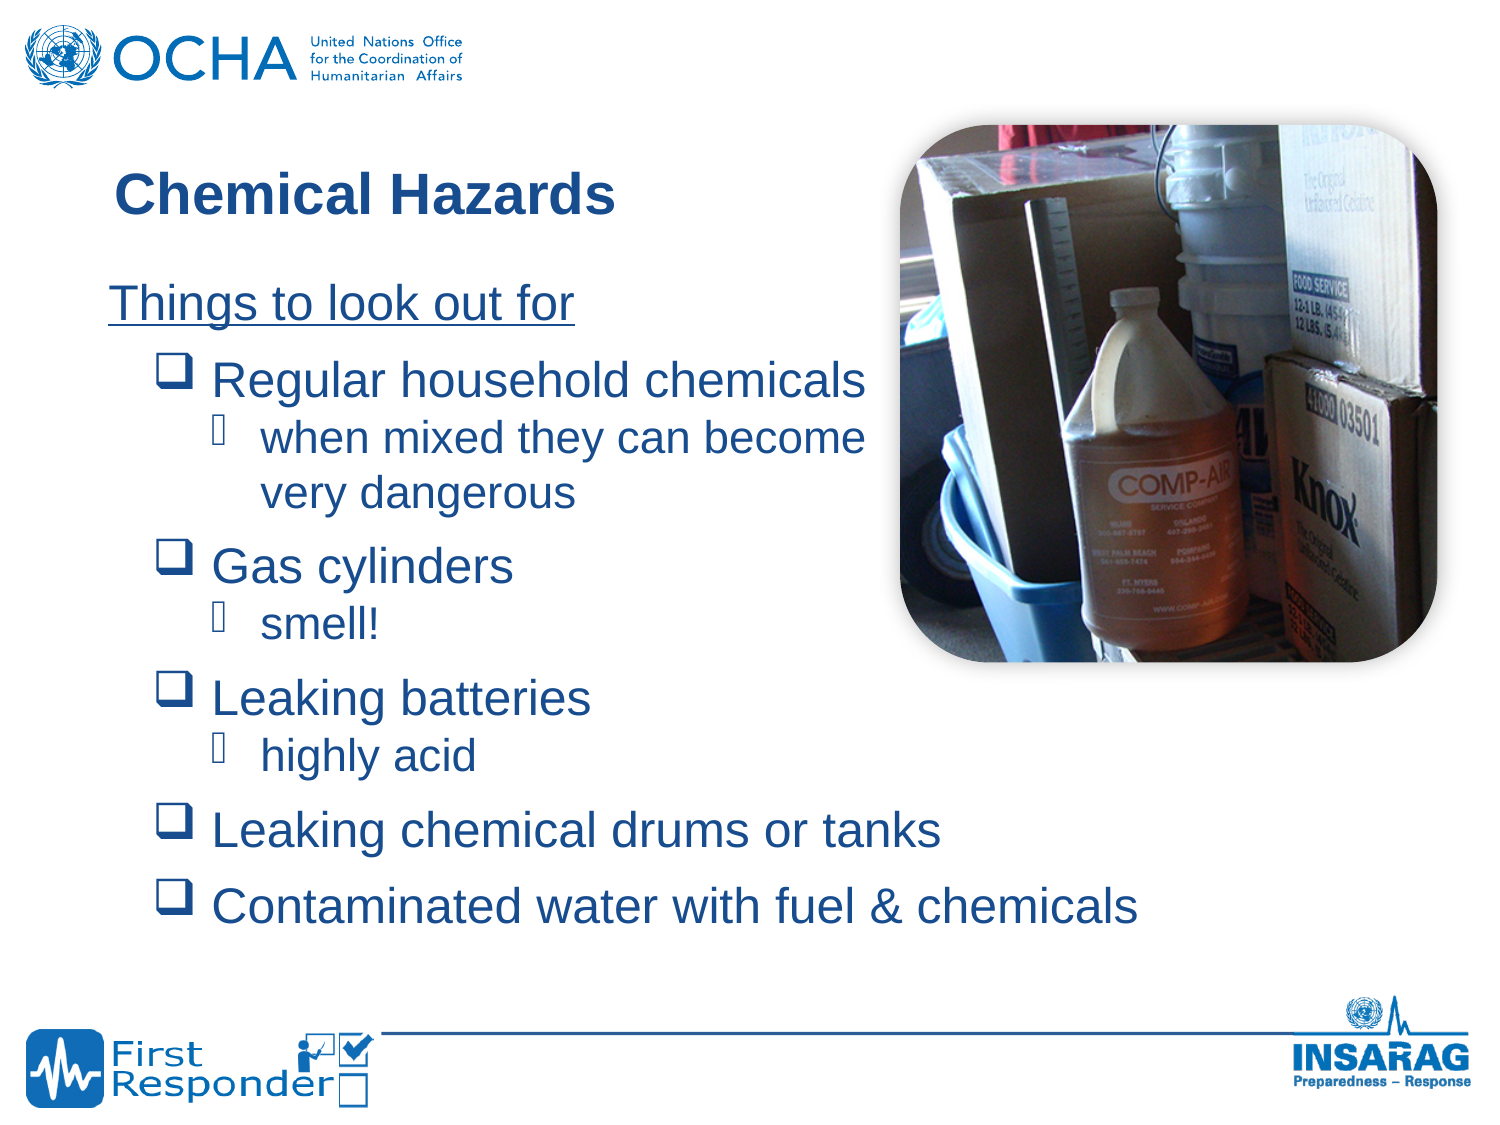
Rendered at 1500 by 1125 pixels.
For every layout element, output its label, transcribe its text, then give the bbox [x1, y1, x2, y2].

picture [1287, 995, 1471, 1094]
picture [899, 124, 1438, 663]
picture [24, 1024, 375, 1113]
text_box Things to look out for Regular household chemicals when mixed they can become very dangerous Gas cylinders smell! Leaking batteries highly acid Leaking chemical drums or tanks Contaminated water with fuel & chemicals [99, 262, 1288, 950]
title Chemical Hazards [99, 89, 1288, 262]
